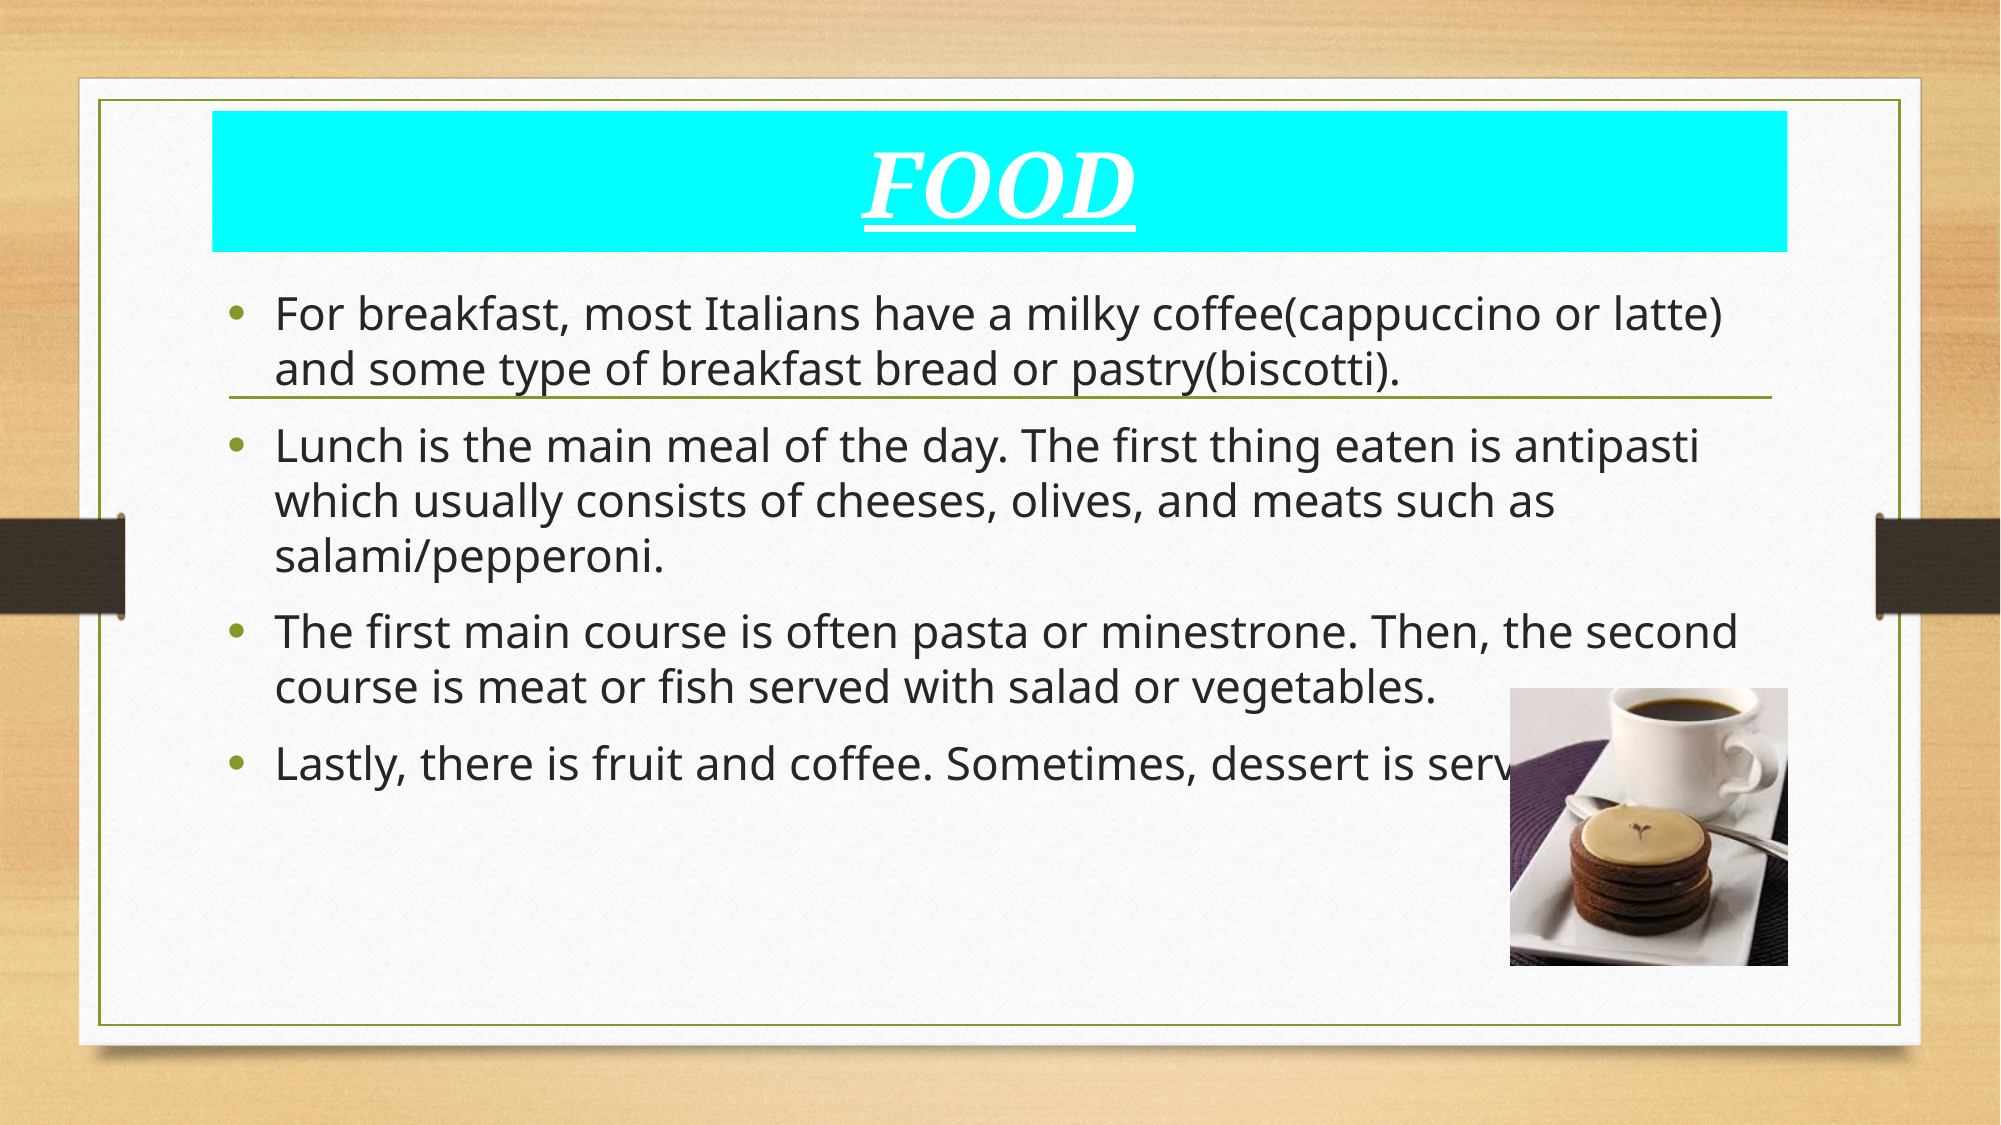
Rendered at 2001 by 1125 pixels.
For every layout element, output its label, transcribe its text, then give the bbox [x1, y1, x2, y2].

list For breakfast, most Italians have a milky coffee(cappuccino or latte) and some type of breakfast bread or pastry(biscotti). Lunch is the main meal of the day. The first thing eaten is antipasti which usually consists of cheeses, olives, and meats such as salami/pepperoni. The first main course is often pasta or minestrone. Then, the second course is meat or fish served with salad or vegetables. Lastly, there is fruit and coffee. Sometimes, dessert is served. [212, 277, 1788, 966]
title FOOD [212, 111, 1788, 252]
picture [0, 0, 2001, 1125]
